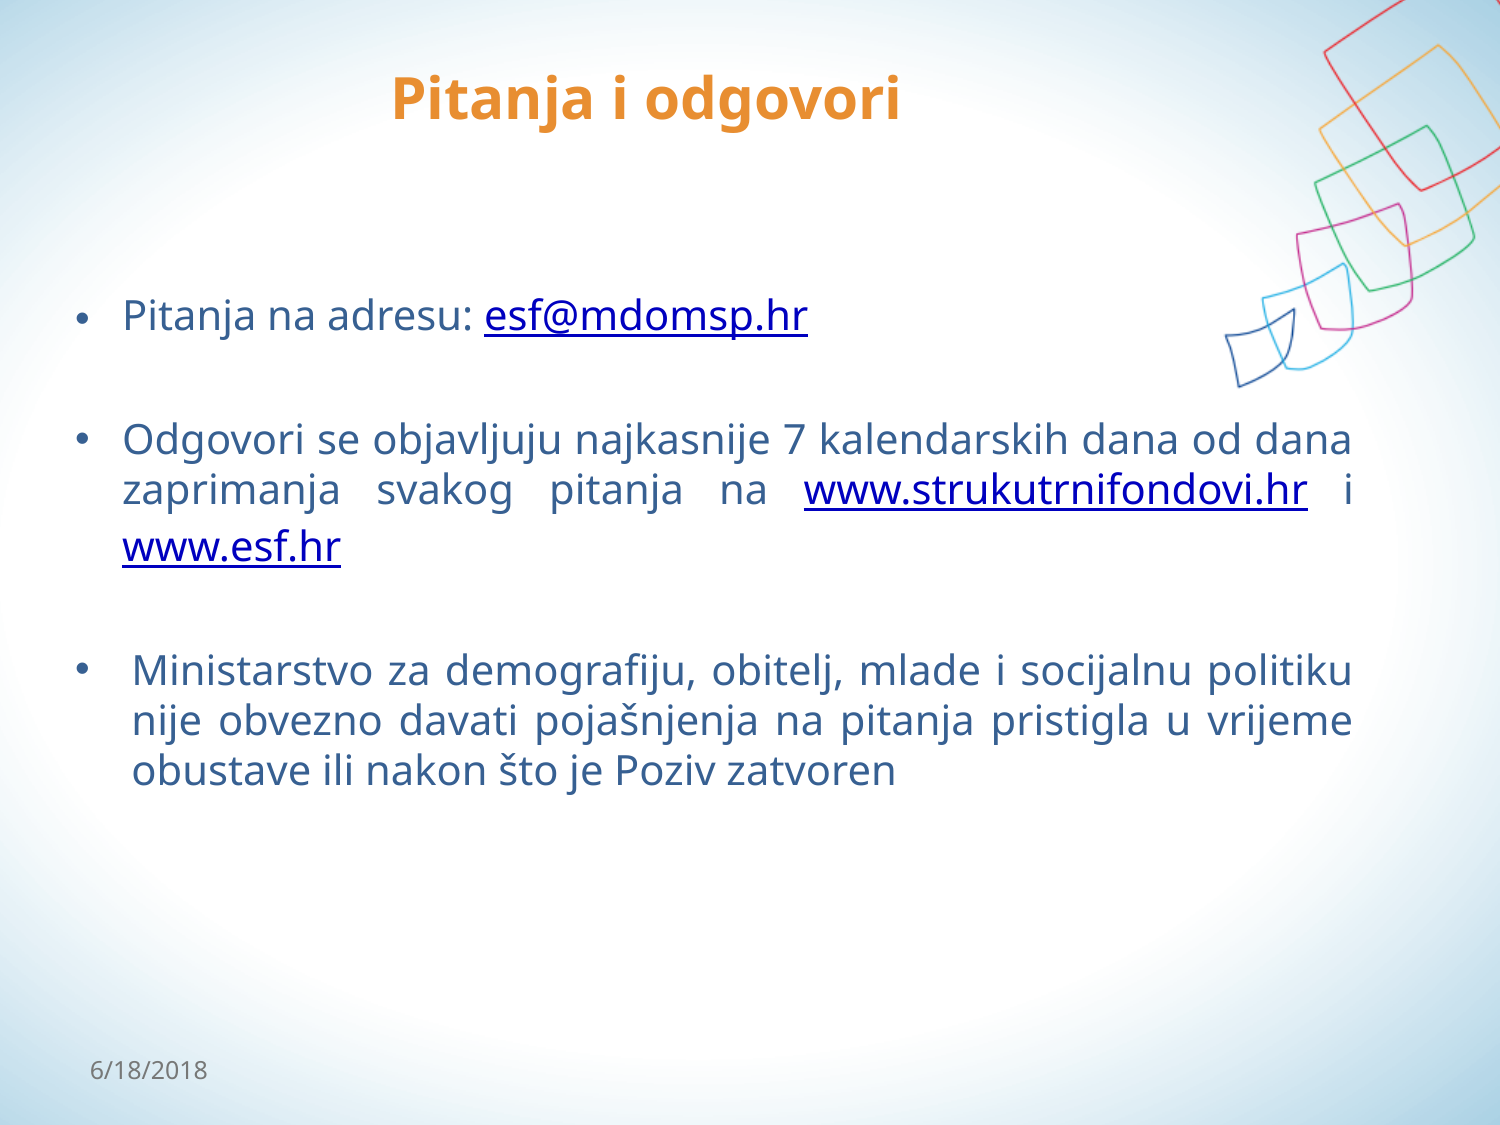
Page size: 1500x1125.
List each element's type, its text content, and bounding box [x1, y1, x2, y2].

title Pitanja i odgovori [60, 2, 1248, 190]
text_box Pitanja na adresu: esf@mdomsp.hr Odgovori se objavljuju najkasnije 7 kalendarskih dana od dana zaprimanja svakog pitanja na www.strukutrnifondovi.hr i www.esf.hr Ministarstvo za demografiju, obitelj, mlade i socijalnu politiku nije obvezno davati pojašnjenja na pitanja pristigla u vrijeme obustave ili nakon što je Poziv zatvoren [60, 223, 1369, 977]
